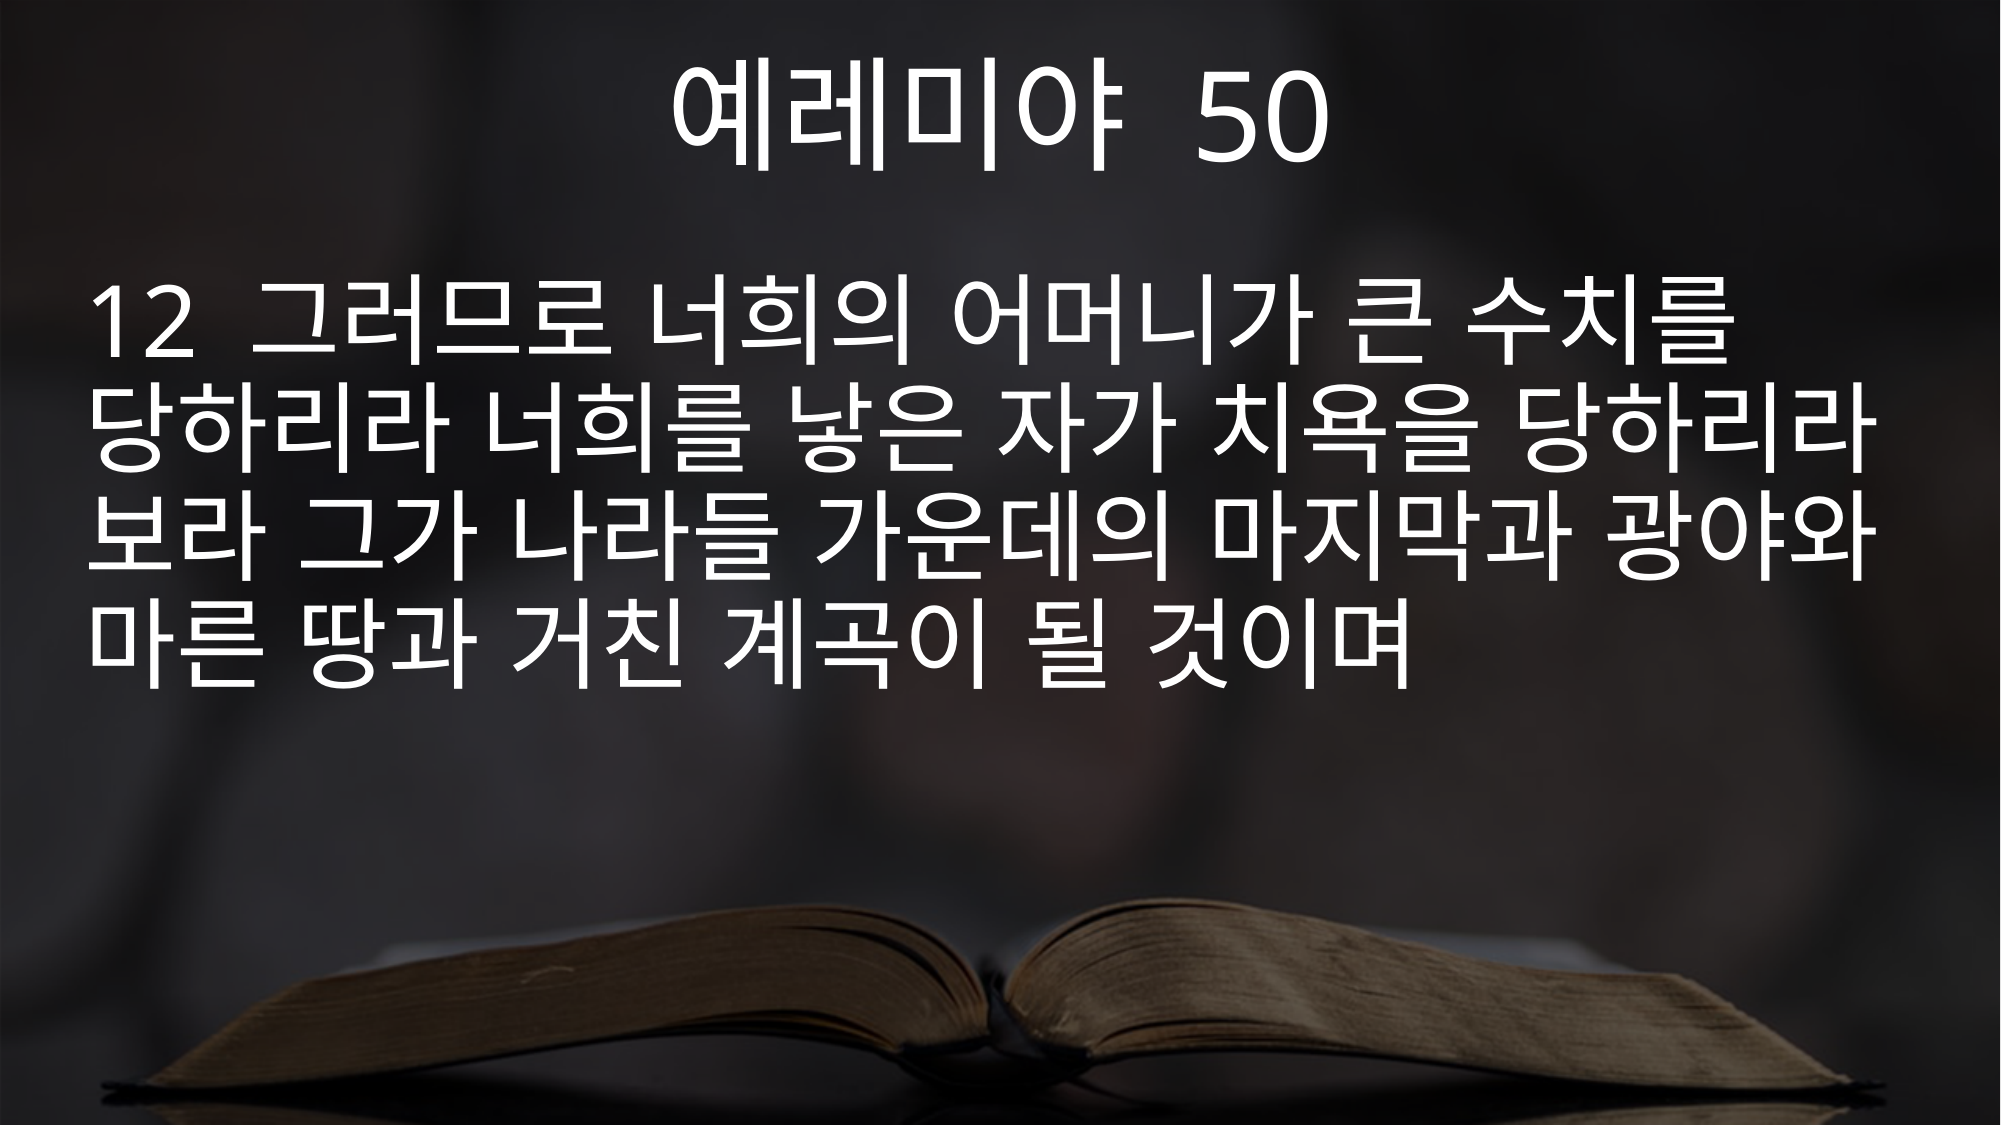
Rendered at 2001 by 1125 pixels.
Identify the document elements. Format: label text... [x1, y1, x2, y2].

picture [0, 0, 2001, 1125]
list 12 그러므로 너희의 어머니가 큰 수치를 당하리라 너희를 낳은 자가 치욕을 당하리라 보라 그가 나라들 가운데의 마지막과 광야와 마른 땅과 거친 계곡이 될 것이며 [69, 263, 1953, 423]
footer 예레미야 50 [0, 32, 2000, 192]
